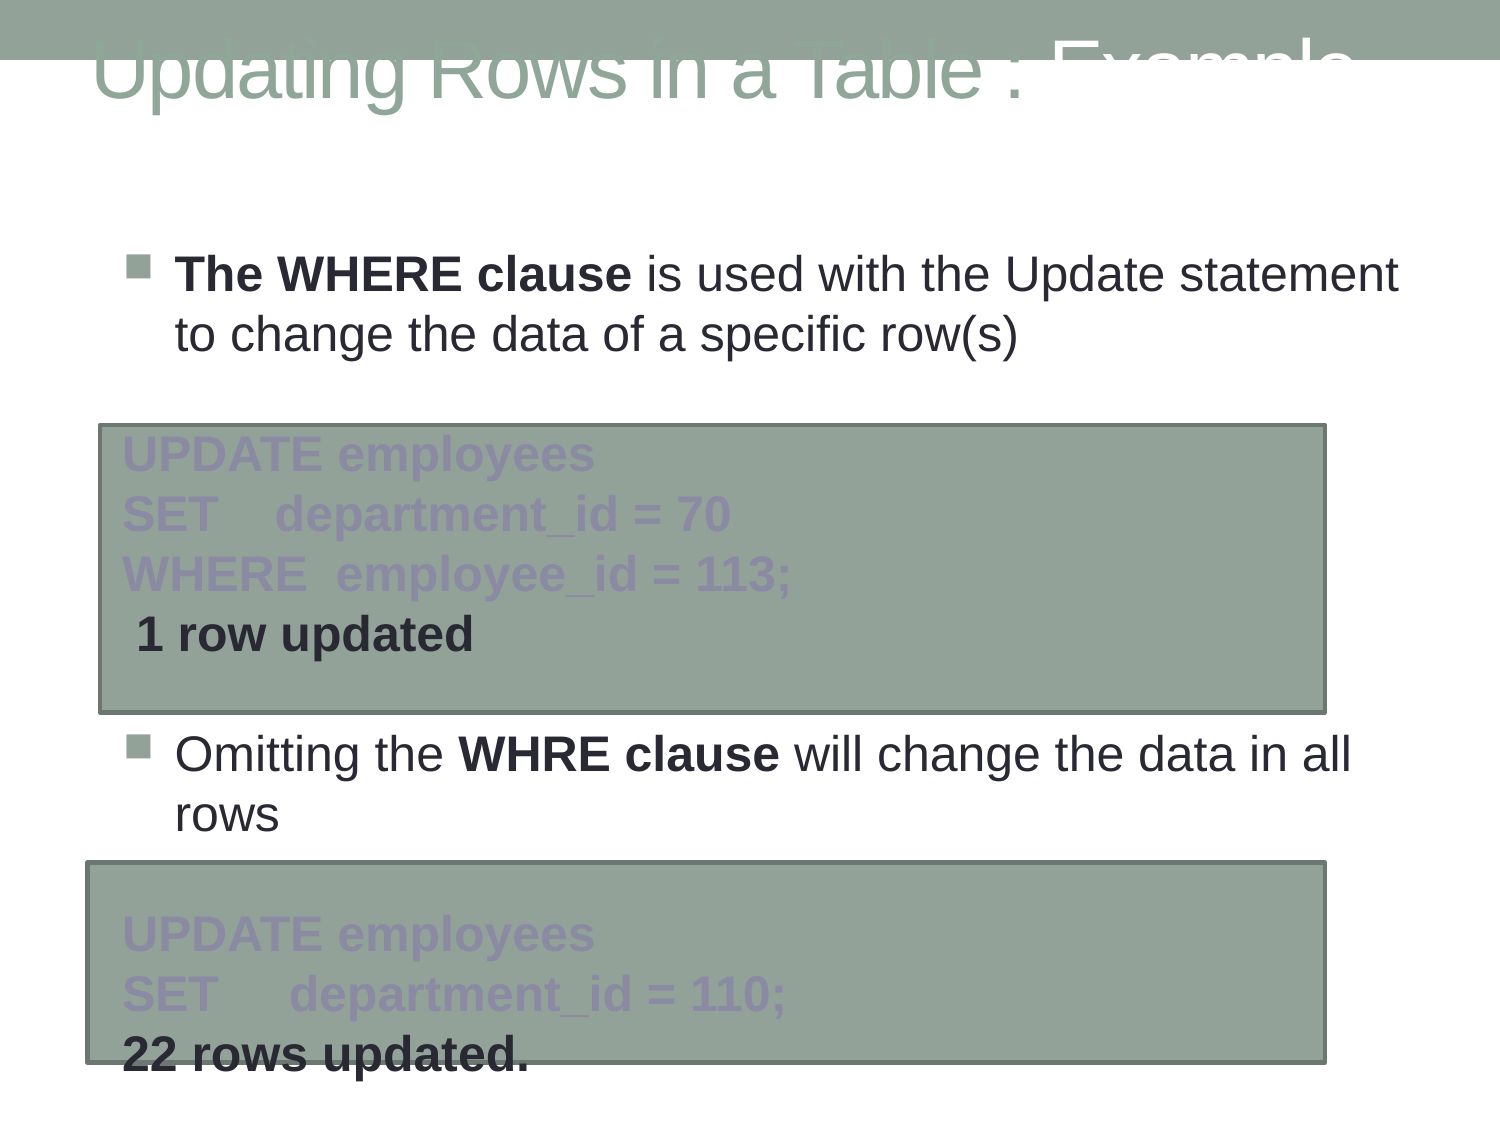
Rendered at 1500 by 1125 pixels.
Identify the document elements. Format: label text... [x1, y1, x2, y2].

title Updating Rows in a Table : Example of updating specific rows [75, 12, 1425, 218]
list The WHERE clause is used with the Update statement to change the data of a specific row(s) UPDATE employees SET department_id = 70 WHERE employee_id = 113; 1 row updated Omitting the WHRE clause will change the data in all rows UPDATE employees SET department_id = 110; 22 rows updated. [87, 234, 1438, 1097]
